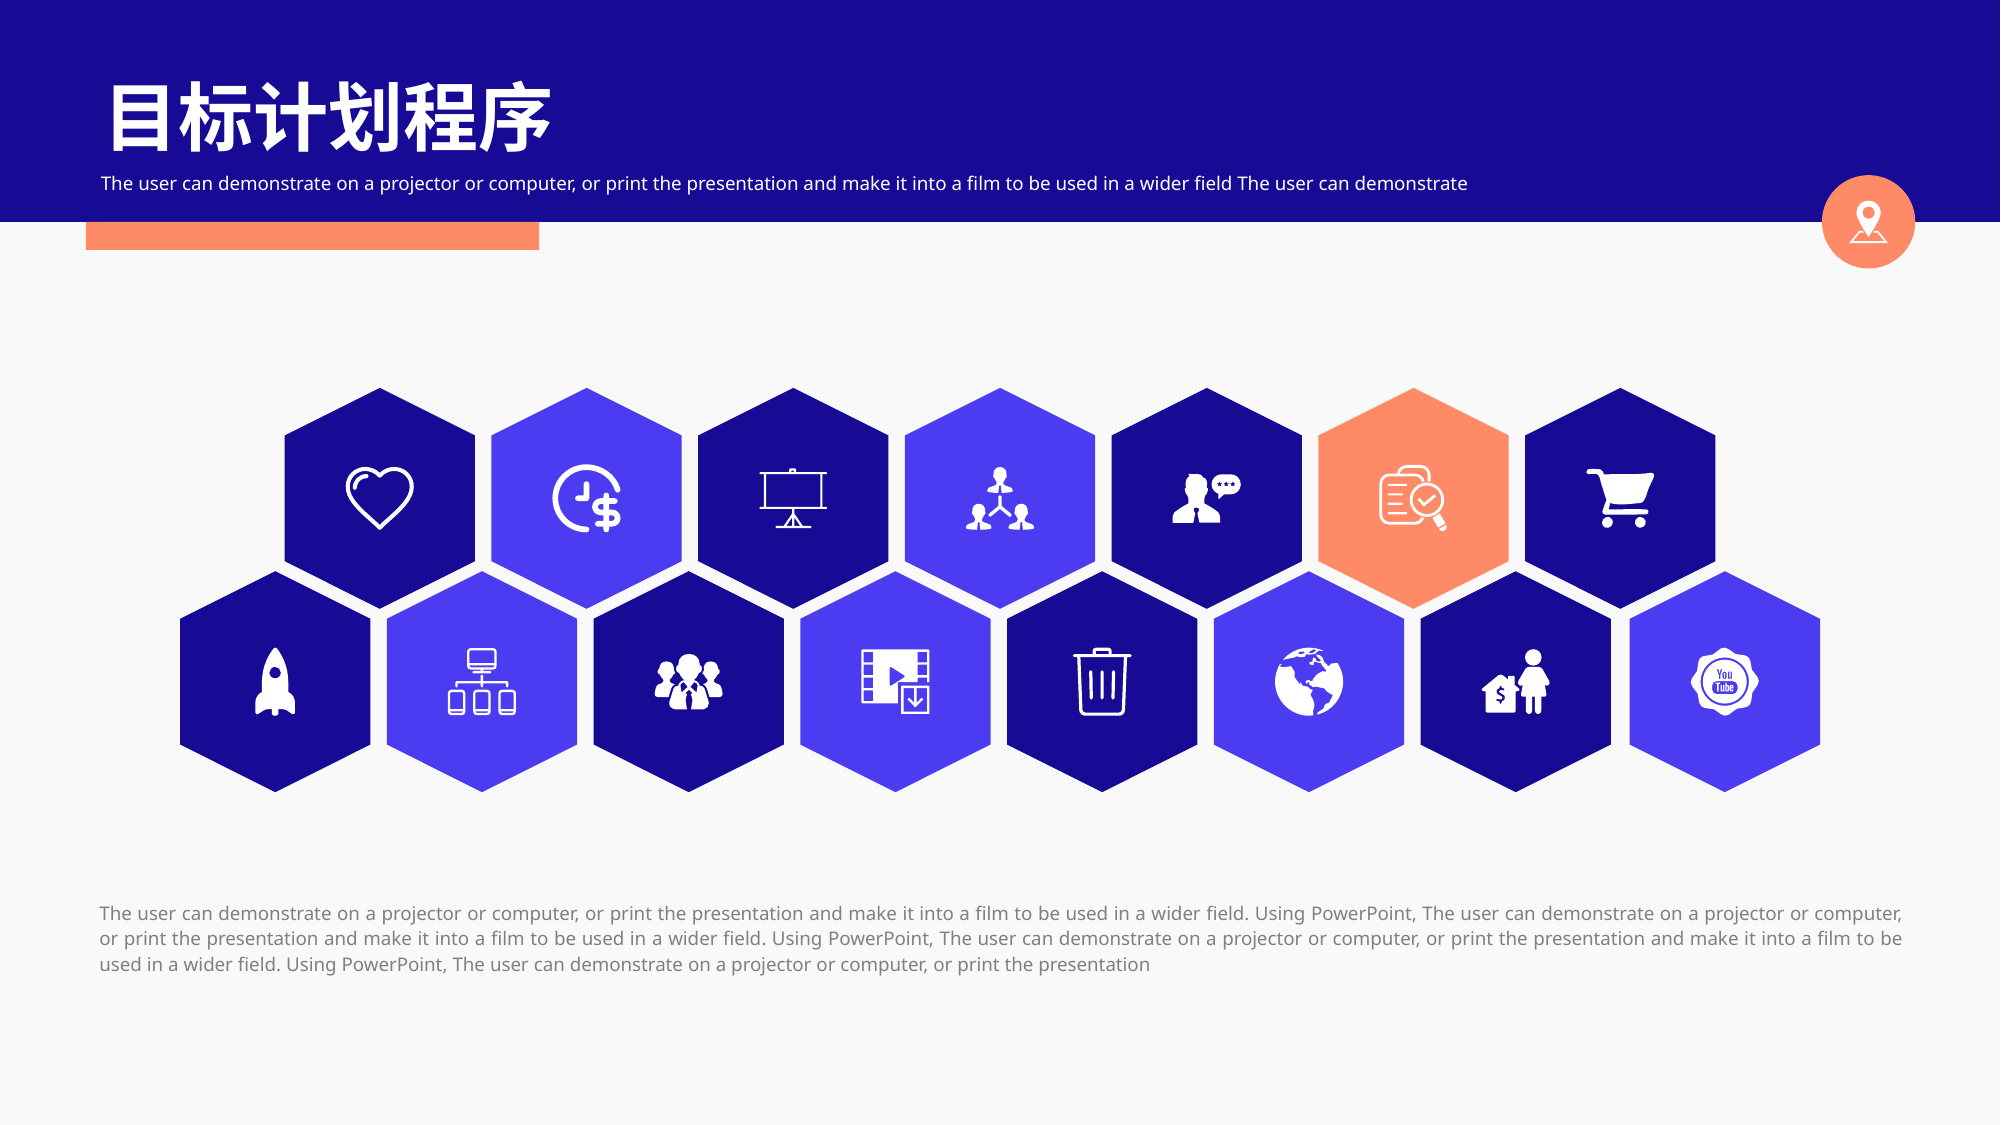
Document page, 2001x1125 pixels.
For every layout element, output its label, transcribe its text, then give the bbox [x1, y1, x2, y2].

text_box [1213, 571, 1405, 793]
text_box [284, 387, 475, 609]
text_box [1006, 571, 1198, 793]
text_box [593, 571, 784, 793]
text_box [1629, 571, 1820, 793]
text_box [1420, 571, 1611, 793]
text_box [386, 571, 578, 793]
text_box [800, 571, 991, 793]
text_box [1821, 175, 1916, 269]
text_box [1111, 387, 1302, 609]
text_box [85, 221, 540, 251]
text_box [1524, 387, 1716, 609]
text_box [904, 387, 1096, 609]
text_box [1318, 387, 1509, 609]
text_box [0, 0, 2000, 223]
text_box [697, 387, 889, 609]
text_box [179, 571, 371, 793]
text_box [85, 63, 1600, 203]
text_box The user can demonstrate on a projector or computer, or print the presentation and make it into a film to be used in a wider field. Using PowerPoint, The user can demonstrate on a projector or computer, or print the presentation and make it into a film to be used in a wider field. Using PowerPoint, The user can demonstrate on a projector or computer, or print the presentation and make it into a film to be used in a wider field. Using PowerPoint, The user can demonstrate on a projector or computer, or print the presentation [84, 890, 1916, 983]
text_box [491, 387, 682, 609]
